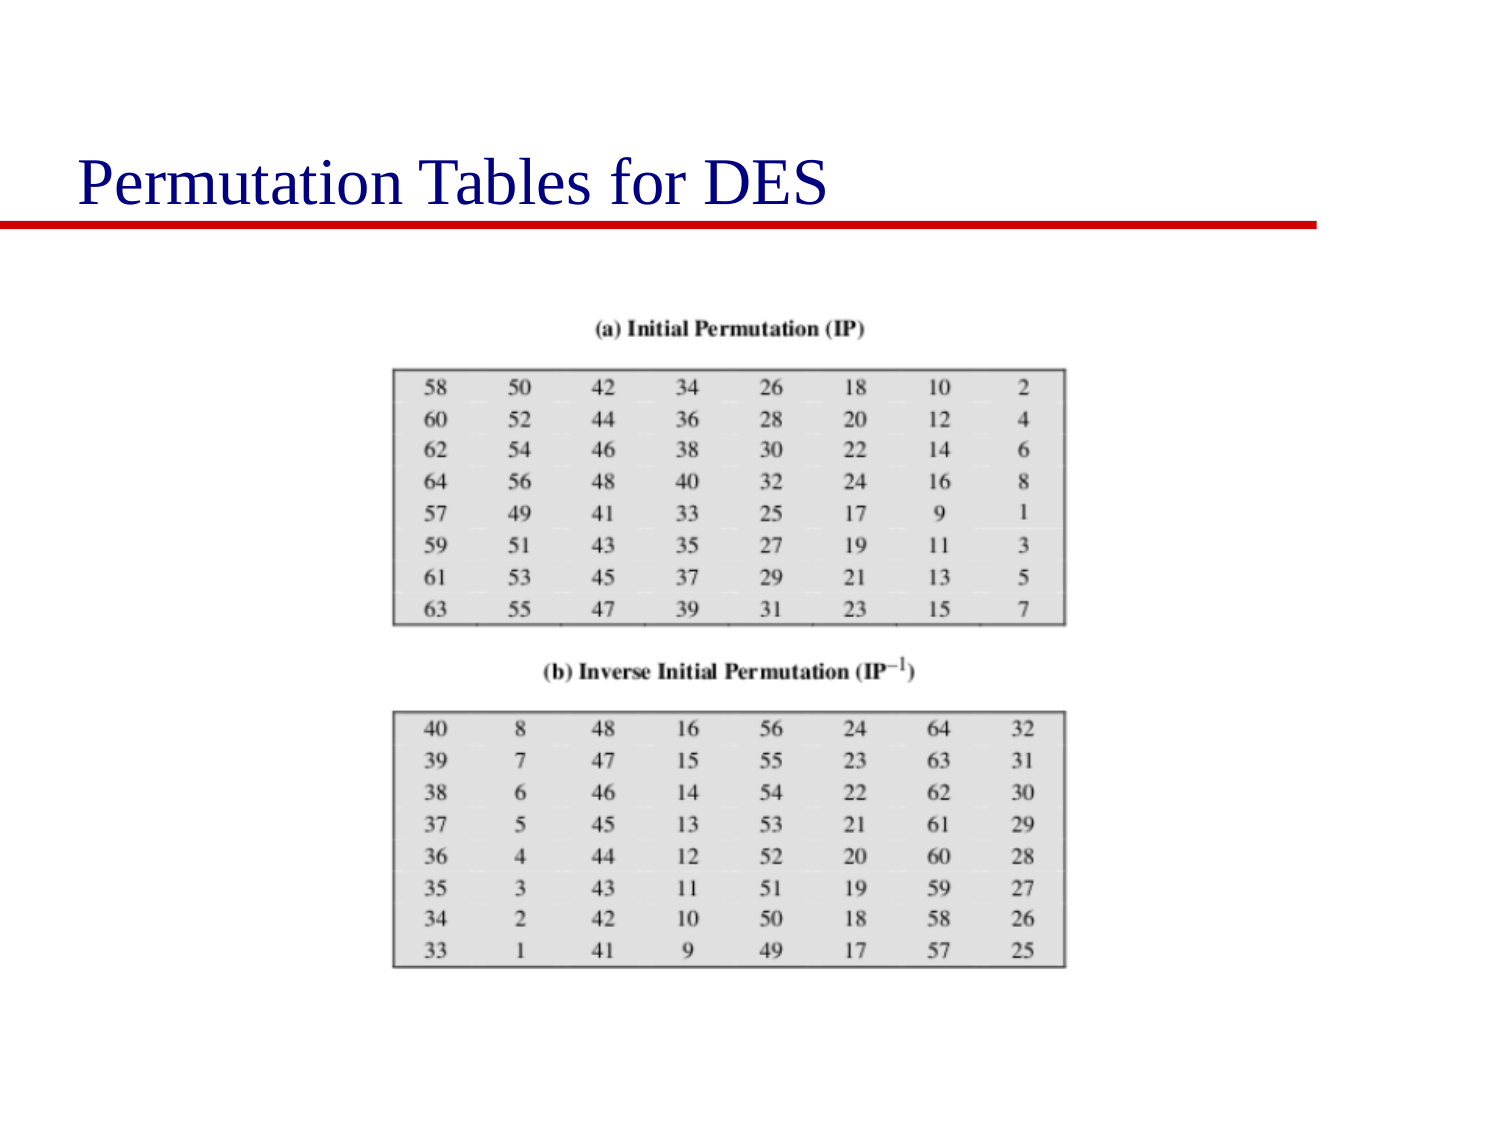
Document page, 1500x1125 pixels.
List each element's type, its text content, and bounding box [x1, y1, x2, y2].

title Permutation Tables for DES [62, 43, 1338, 226]
picture [359, 290, 1105, 991]
